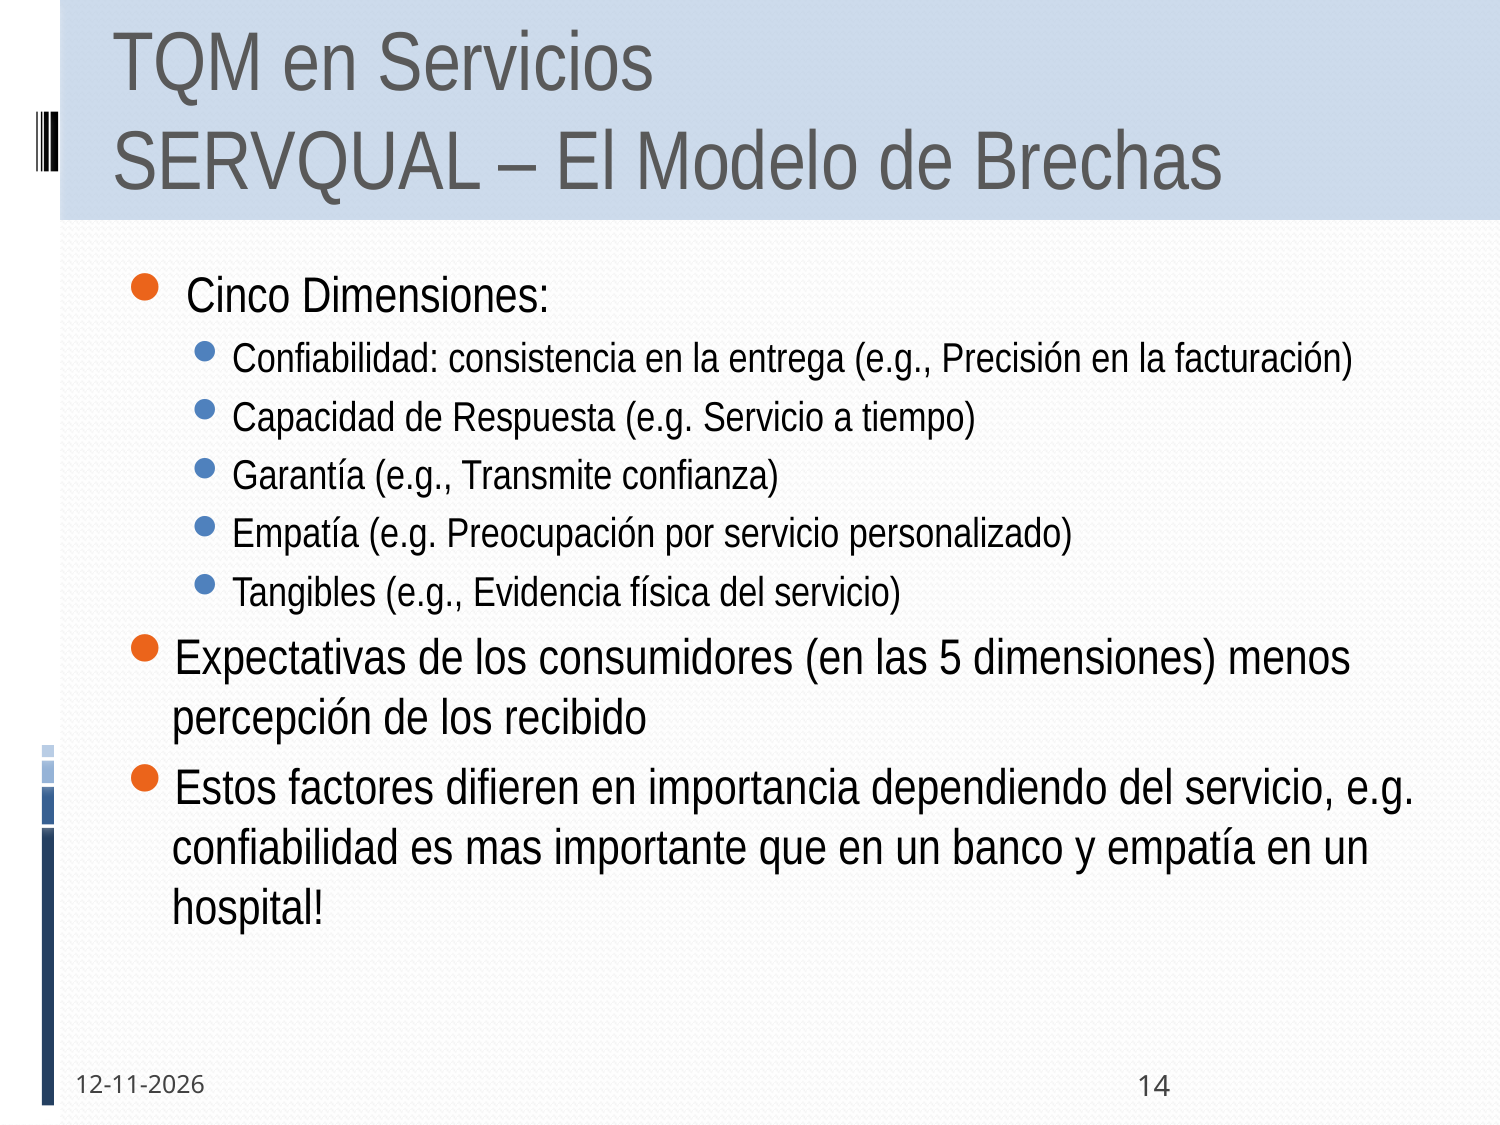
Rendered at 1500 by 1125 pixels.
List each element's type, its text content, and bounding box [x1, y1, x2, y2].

title TQM en Servicios SERVQUAL – El Modelo de Brechas [111, 18, 1436, 207]
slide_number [75, 1042, 243, 1103]
slide_number 14 [1045, 1046, 1171, 1107]
list Cinco Dimensiones: Confiabilidad: consistencia en la entrega (e.g., Precisión en la facturación) Capacidad de Respuesta (e.g. Servicio a tiempo) Garantía (e.g., Transmite confianza) Empatía (e.g. Preocupación por servicio personalizado) Tangibles (e.g., Evidencia física del servicio) Expectativas de los consumidores (en las 5 dimensiones) menos percepción de los recibido Estos factores difieren en importancia dependiendo del servicio, e.g. confiabilidad es mas importante que en un banco y empatía en un hospital! [111, 255, 1436, 1038]
